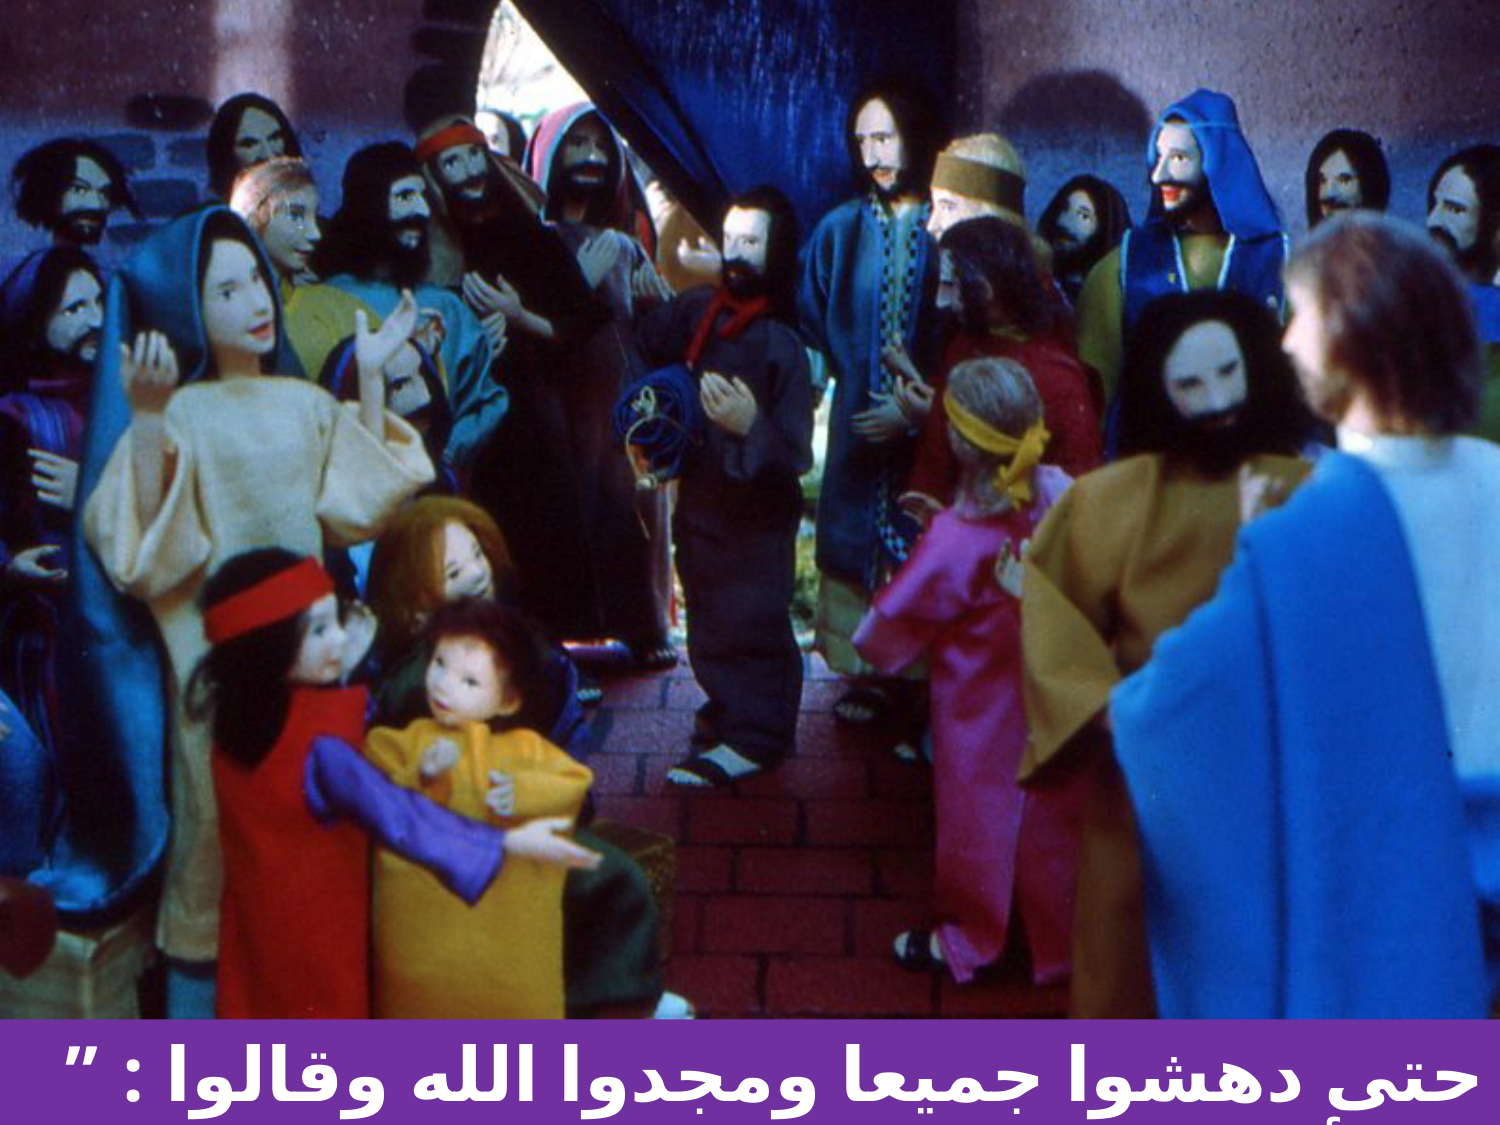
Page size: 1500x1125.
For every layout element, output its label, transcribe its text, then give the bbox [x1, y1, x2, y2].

picture [0, 0, 1500, 1020]
text_box حتى دهشوا جميعا ومجدوا الله وقالوا : ” ما رأينا مثل هذا [0, 1026, 1500, 1125]
